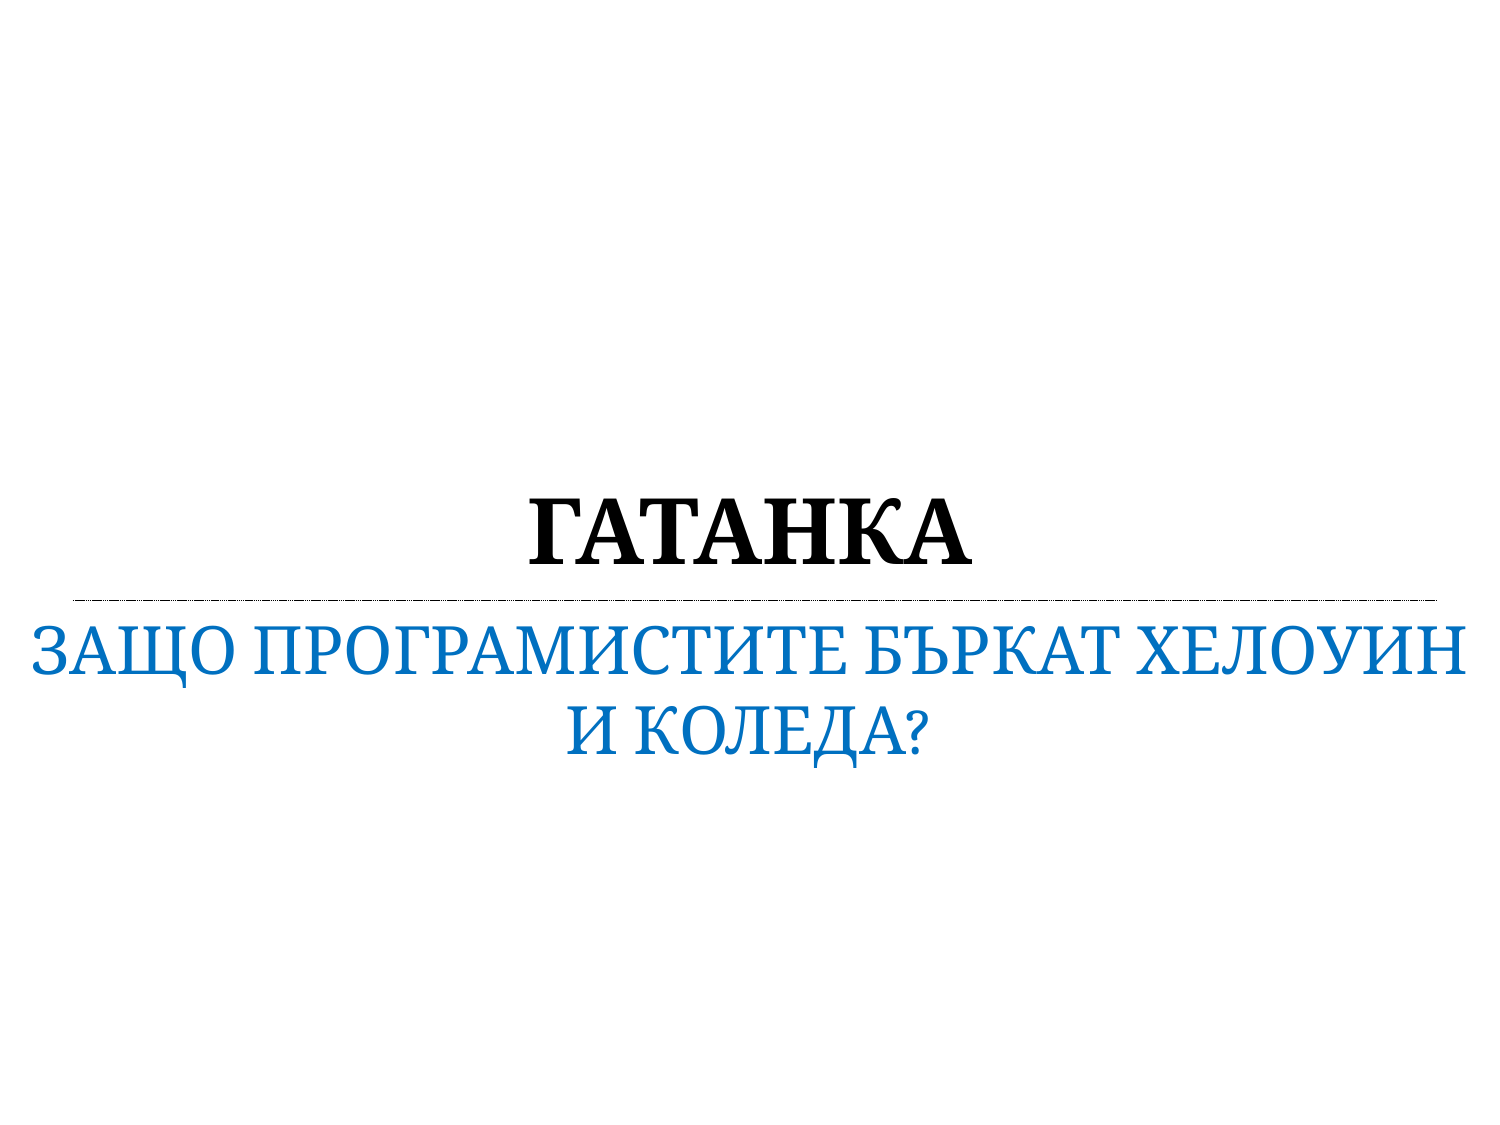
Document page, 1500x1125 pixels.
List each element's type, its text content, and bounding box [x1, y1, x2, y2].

title Гатанка [0, 346, 1500, 594]
subtitle Защо програмистите бъркат Хелоуин и Коледа? [0, 597, 1500, 716]
